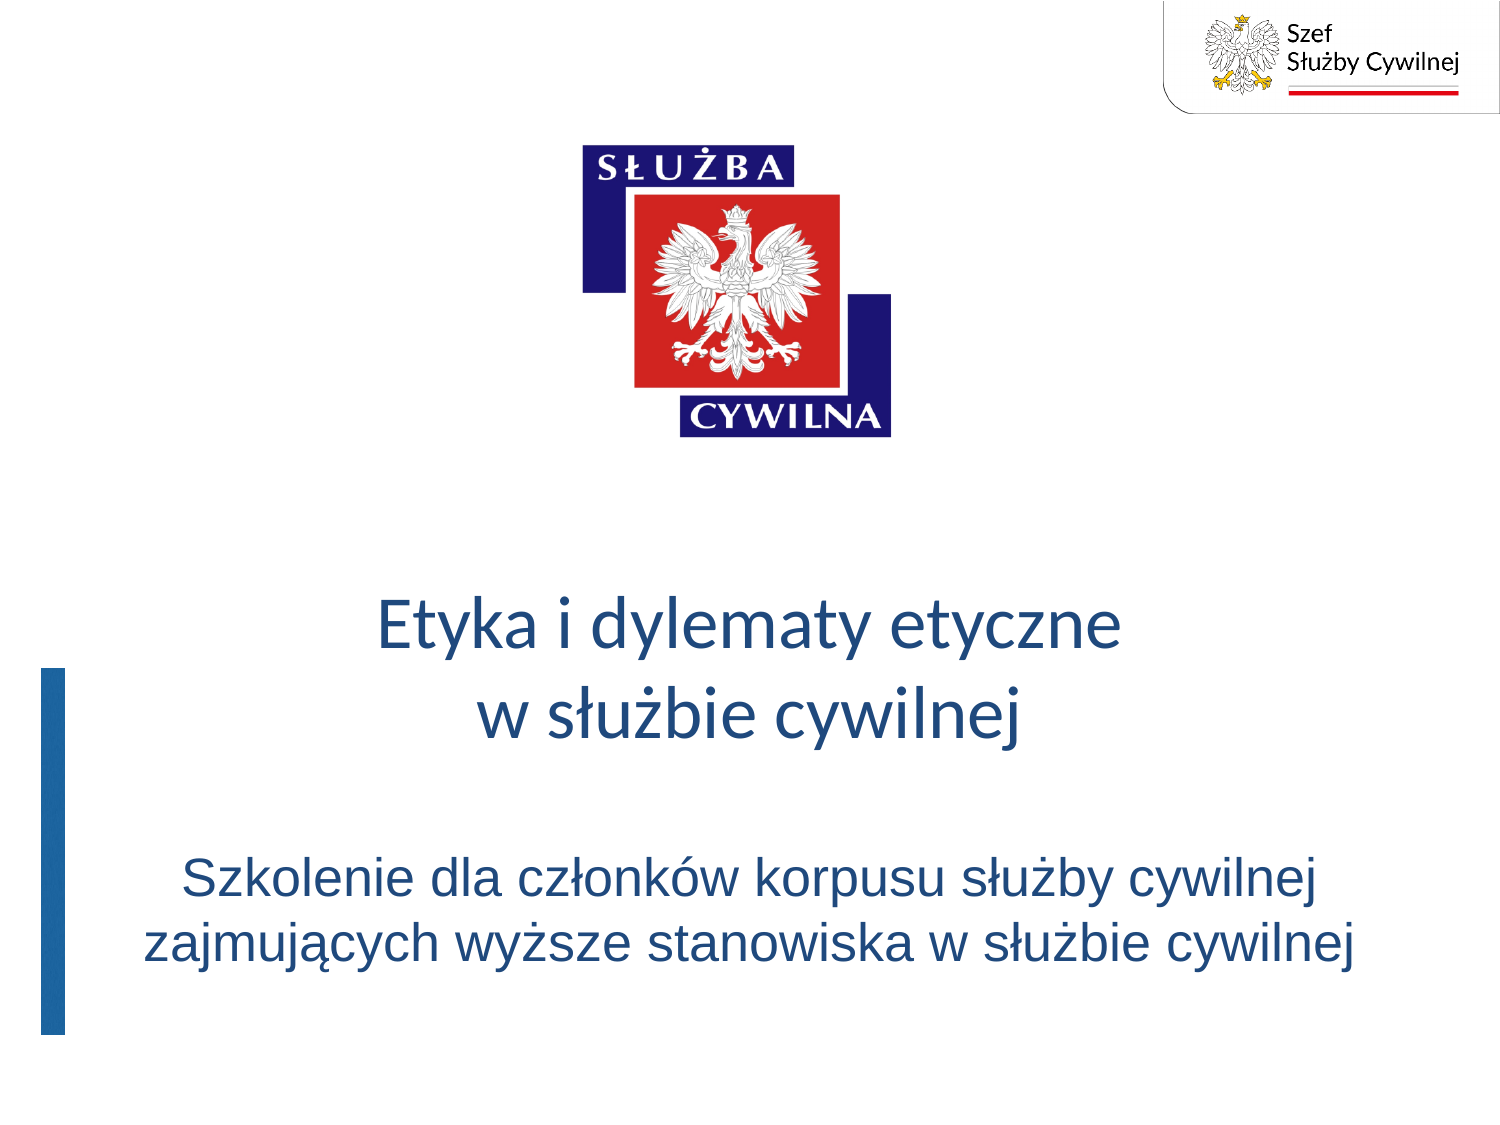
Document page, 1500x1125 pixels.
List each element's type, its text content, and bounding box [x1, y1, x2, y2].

picture [41, 668, 65, 1035]
title Etyka i dylematy etyczne w służbie cywilnej [112, 566, 1388, 791]
picture [561, 125, 912, 457]
picture [1163, 0, 1500, 114]
subtitle Szkolenie dla członków korpusu służby cywilnej zajmujących wyższe stanowiska w służbie cywilnej [112, 826, 1388, 988]
